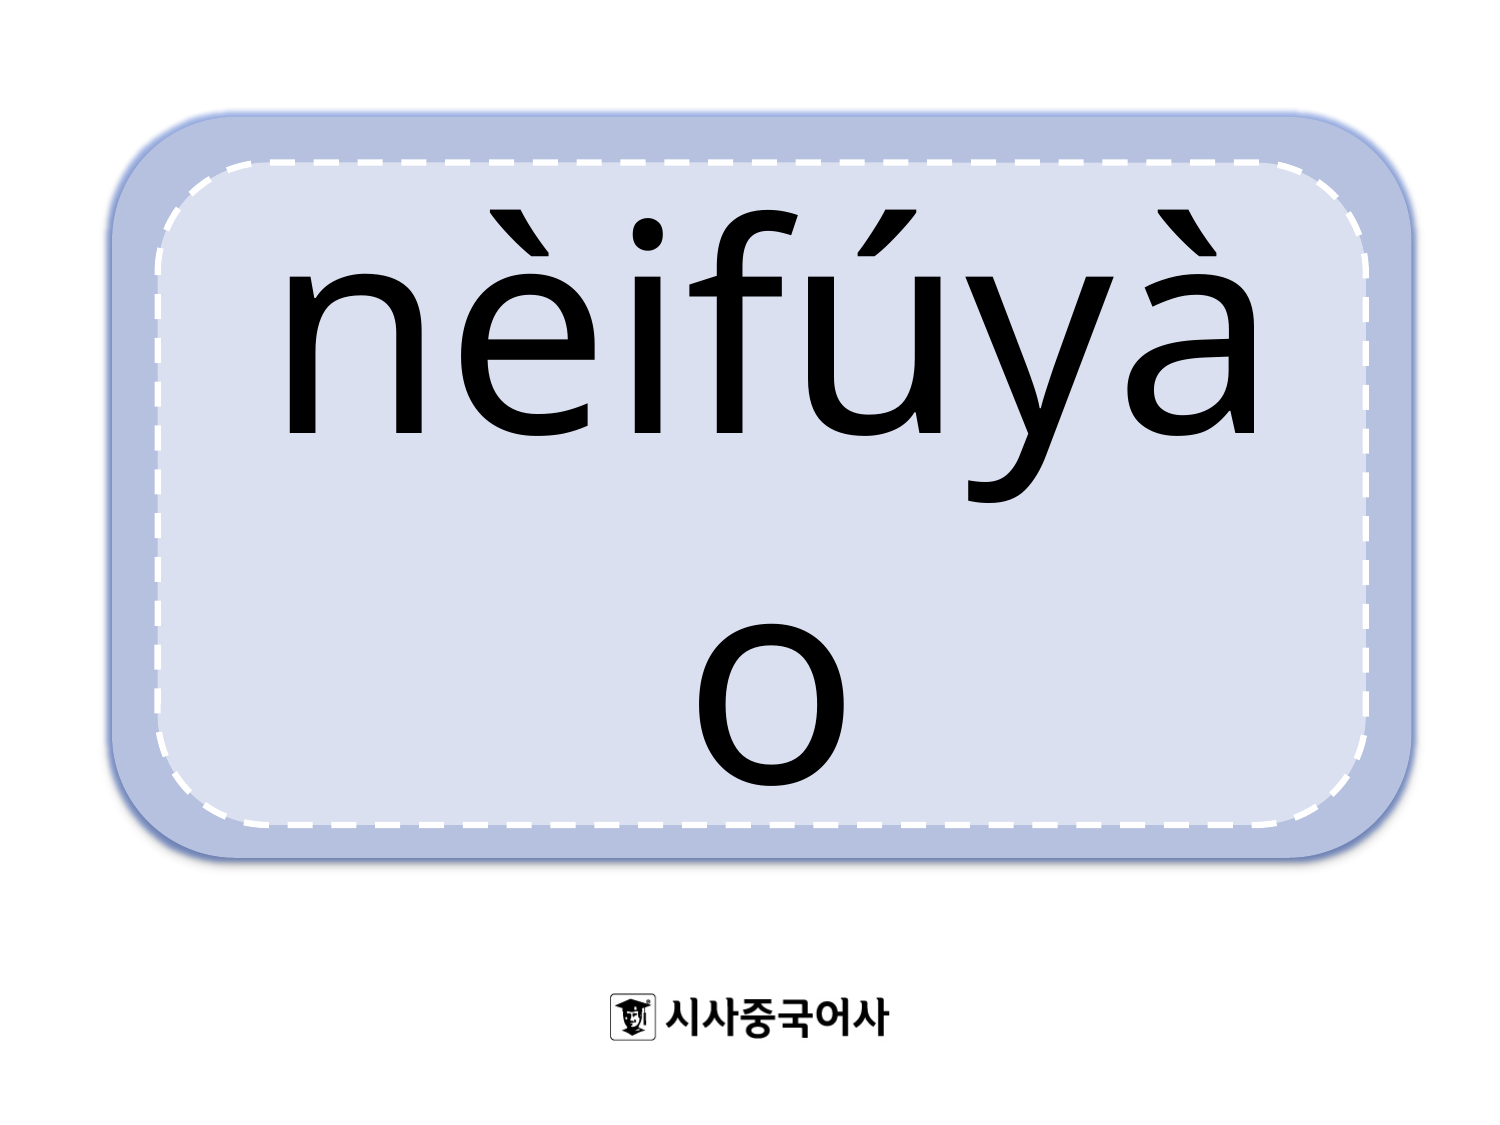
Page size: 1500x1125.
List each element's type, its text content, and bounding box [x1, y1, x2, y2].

picture [602, 987, 898, 1047]
text_box [162, 160, 167, 824]
text_box nèifúyào [167, 160, 1376, 824]
